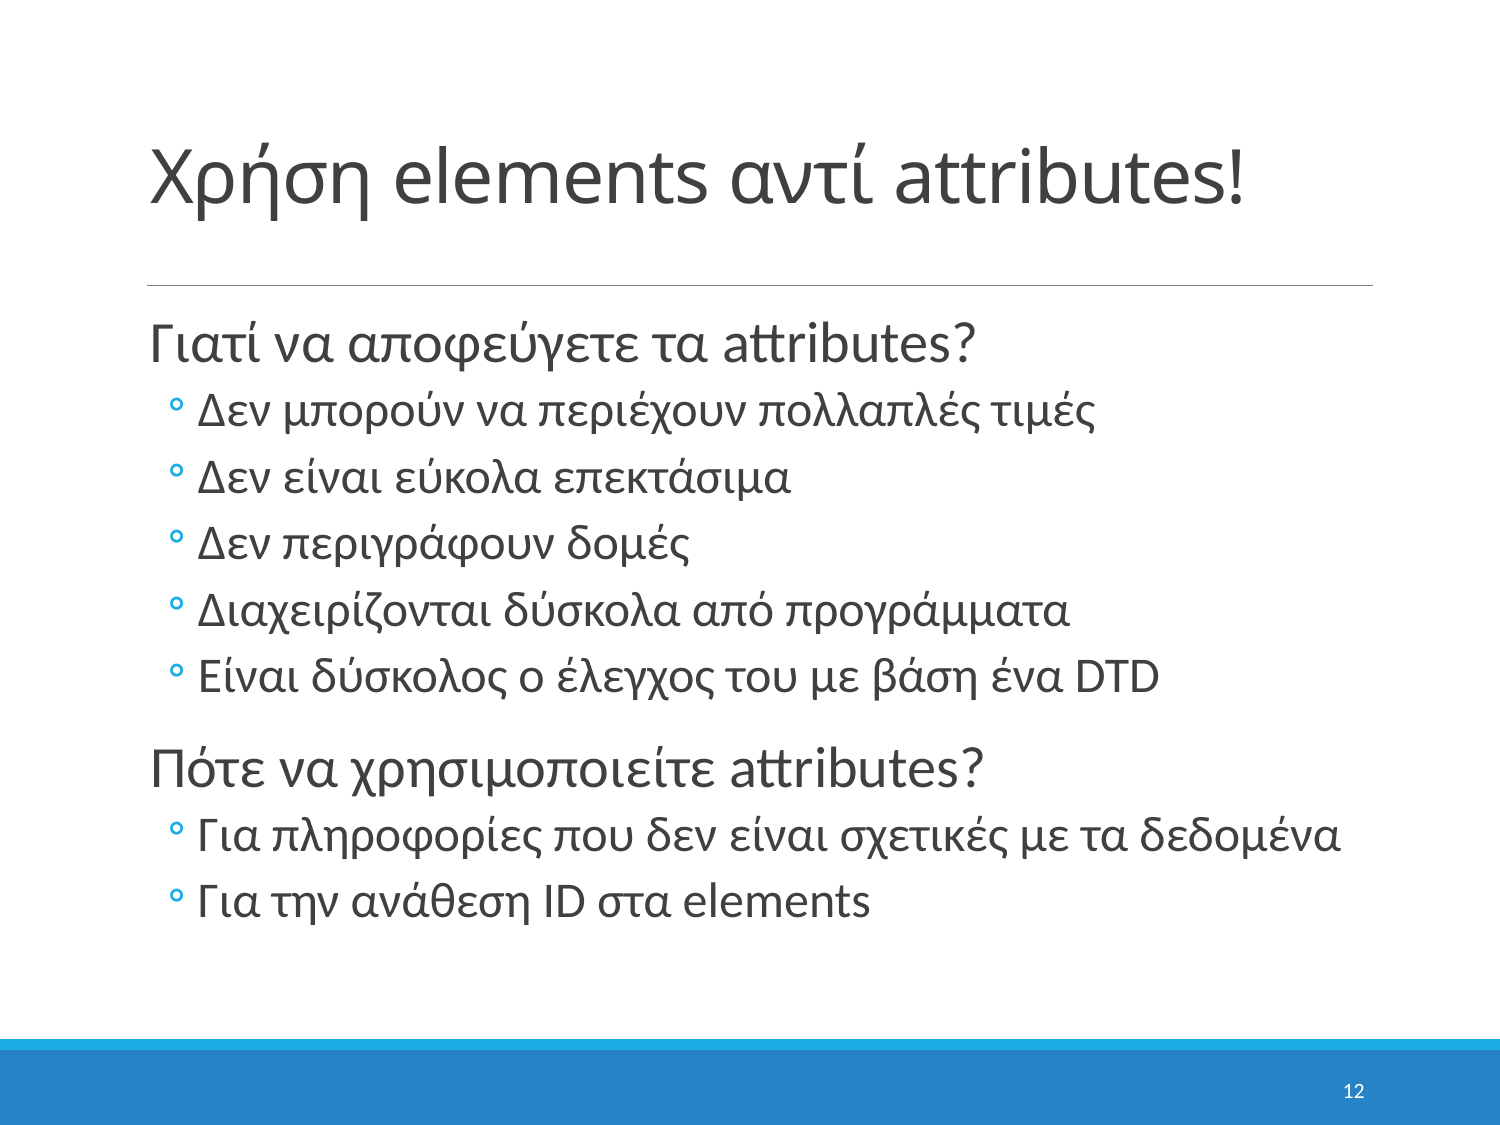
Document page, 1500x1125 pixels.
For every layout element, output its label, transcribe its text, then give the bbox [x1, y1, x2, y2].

list Γιατί να αποφεύγετε τα attributes? Δεν μπορούν να περιέχουν πολλαπλές τιμές Δεν είναι εύκολα επεκτάσιμα Δεν περιγράφουν δομές Διαχειρίζονται δύσκολα από προγράμματα Είναι δύσκολος ο έλεγχος του με βάση ένα DTD Πότε να χρησιμοποιείτε attributes? Για πληροφορίες που δεν είναι σχετικές με τα δεδομένα Για την ανάθεση ID στα elements [135, 304, 1373, 1029]
slide_number 12 [1218, 1059, 1380, 1120]
title Χρήση elements αντί attributes! [135, 43, 1373, 227]
